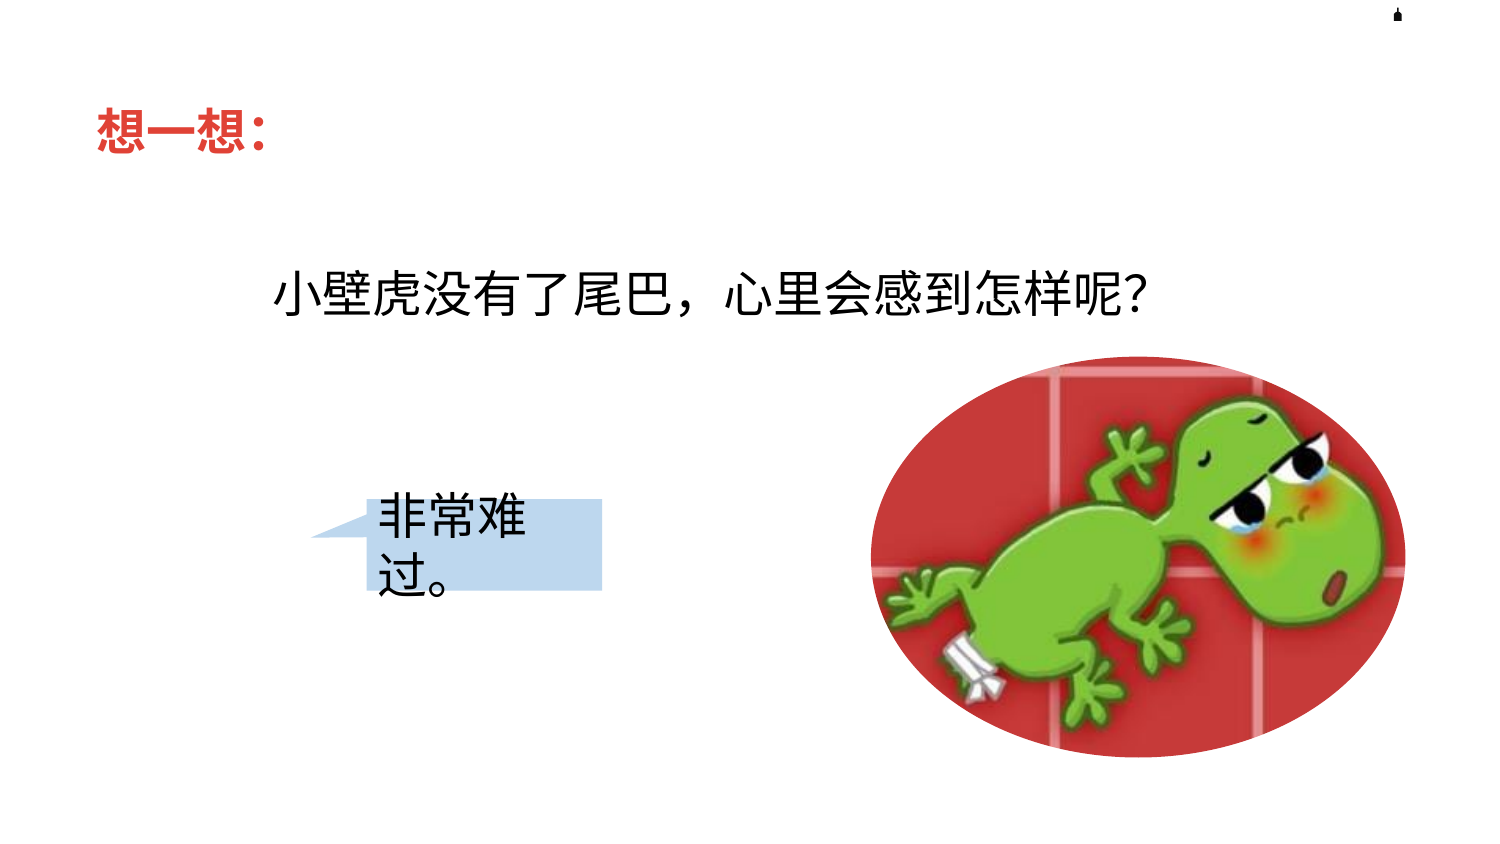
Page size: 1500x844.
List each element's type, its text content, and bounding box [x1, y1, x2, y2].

picture [870, 356, 1406, 758]
text_box 想一想： [84, 95, 308, 167]
text_box 非常难过。 [310, 498, 604, 592]
text_box 小壁虎没有了尾巴，心里会感到怎样呢？ [161, 238, 1367, 328]
